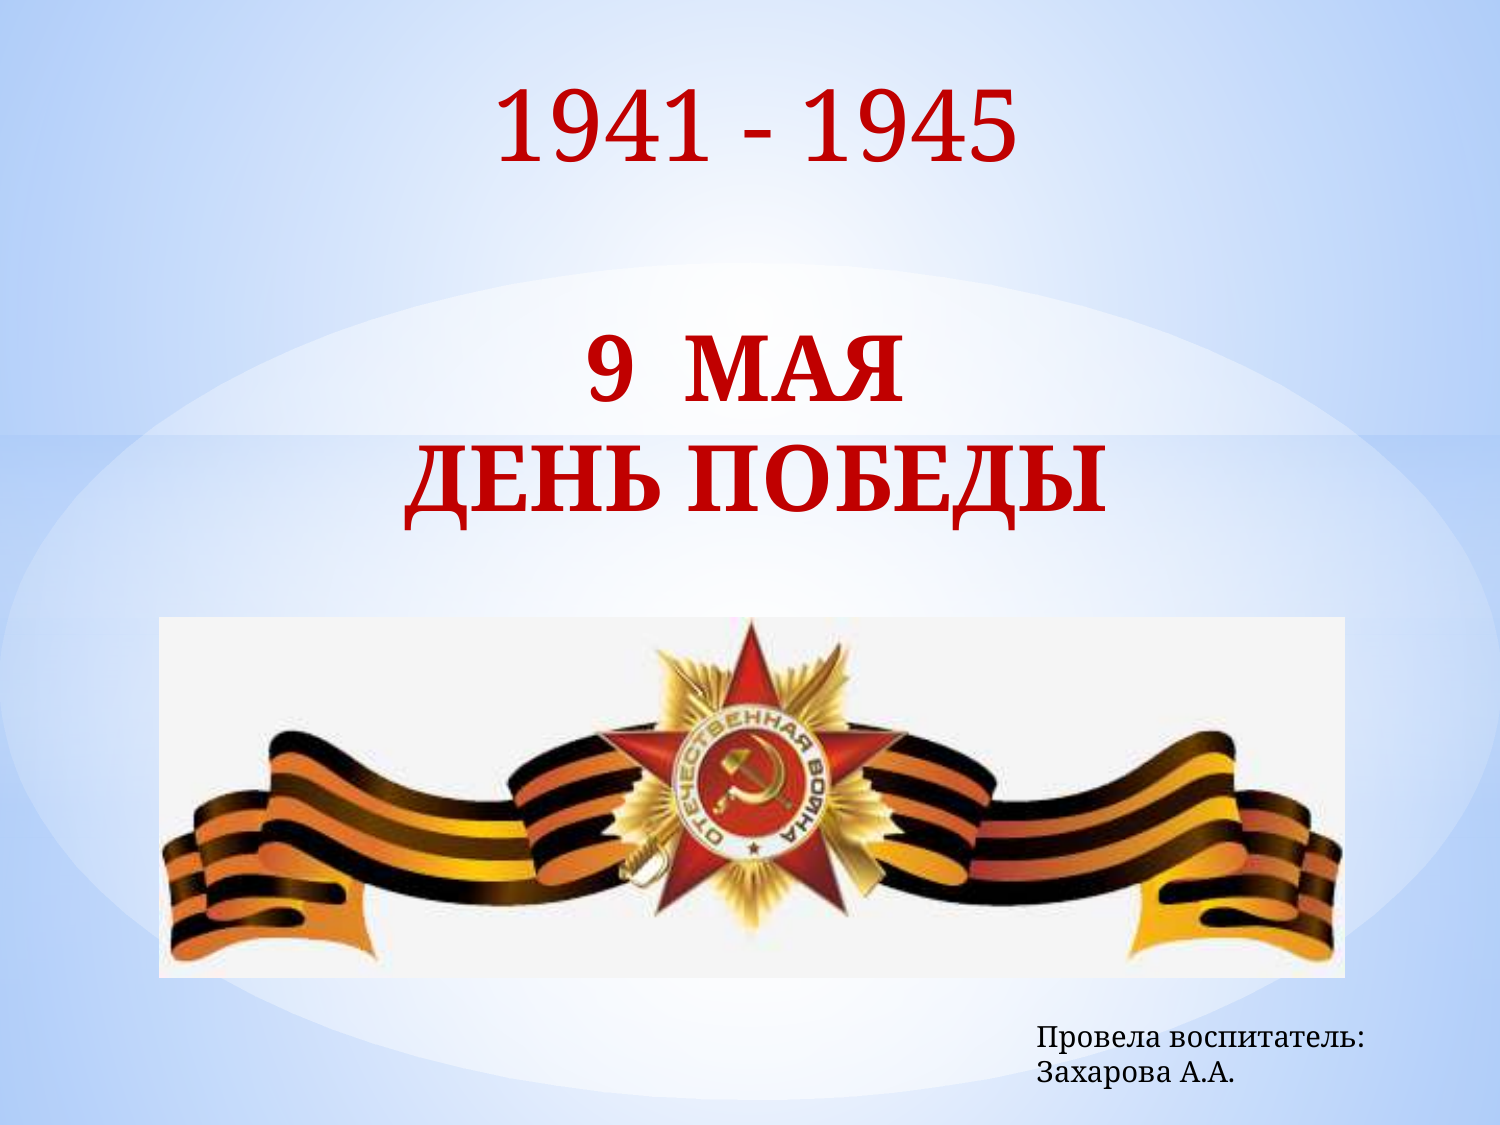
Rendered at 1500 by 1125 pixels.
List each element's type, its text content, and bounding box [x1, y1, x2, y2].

text_box Провела воспитатель: Захарова А.А. [1021, 1011, 1459, 1096]
text_box 1941 - 1945 [478, 54, 1282, 190]
picture [159, 617, 1345, 978]
subtitle [442, 834, 1459, 1059]
title 9 МАЯ ДЕНЬ ПОБЕДЫ [183, 302, 1301, 615]
